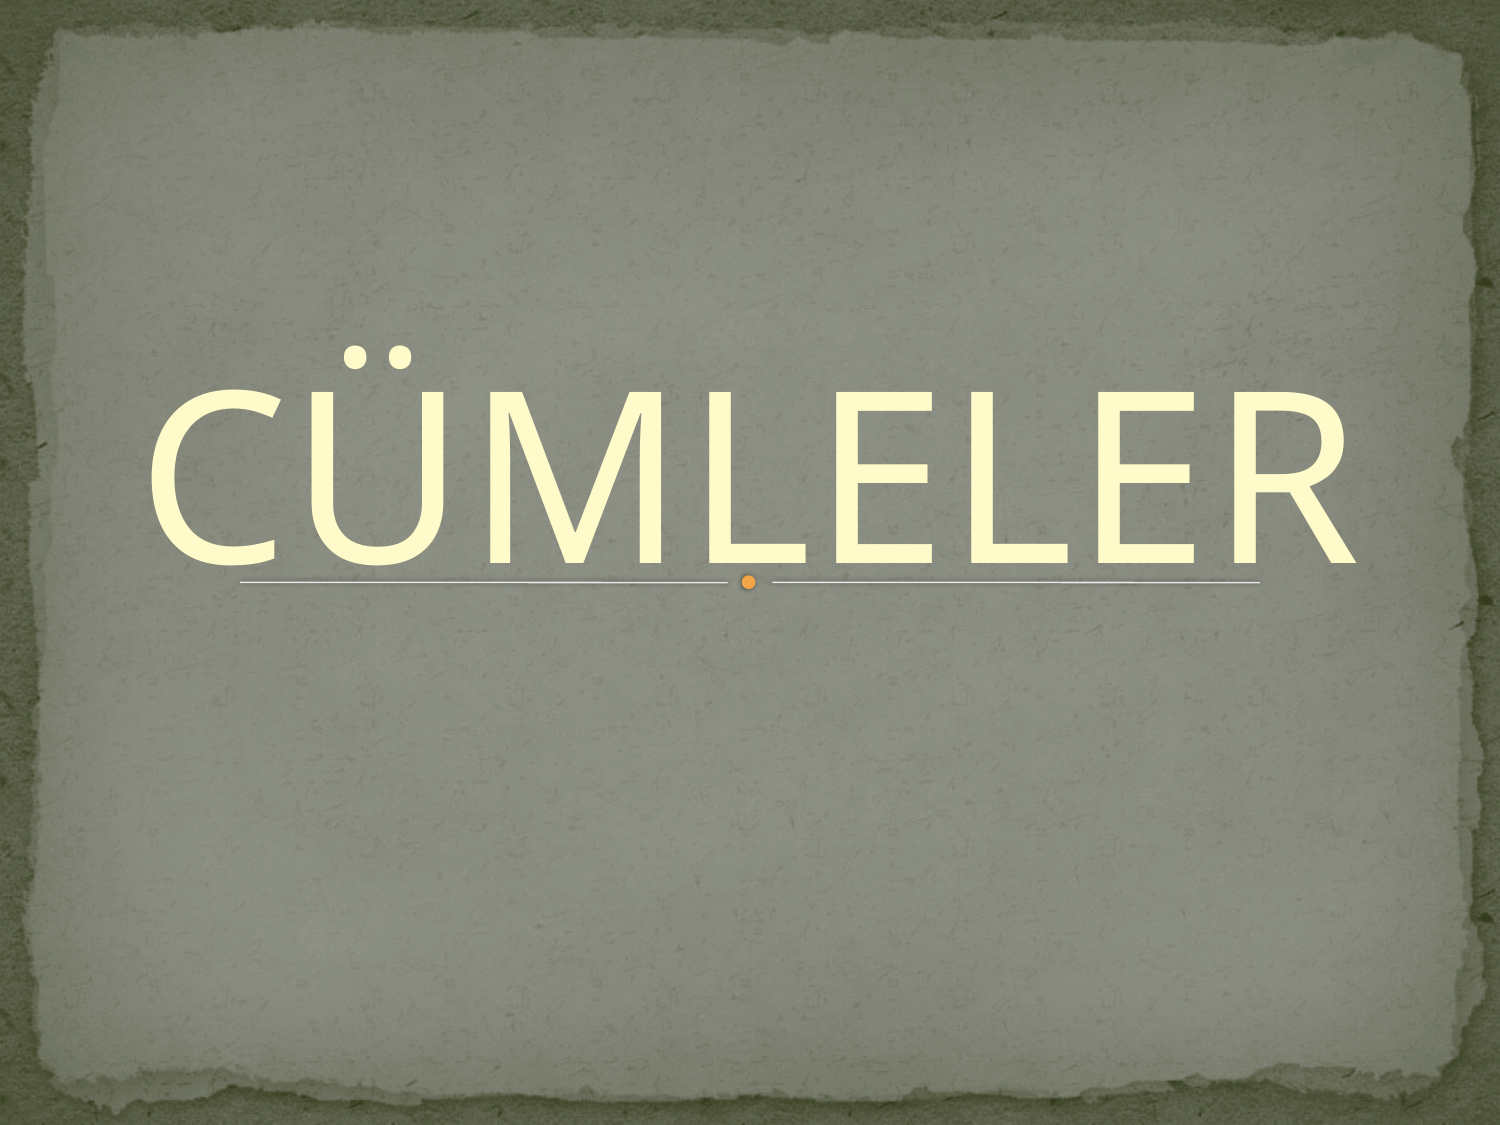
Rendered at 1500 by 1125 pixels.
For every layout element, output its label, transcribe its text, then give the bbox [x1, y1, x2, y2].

subtitle CÜMLELER [105, 316, 1394, 739]
